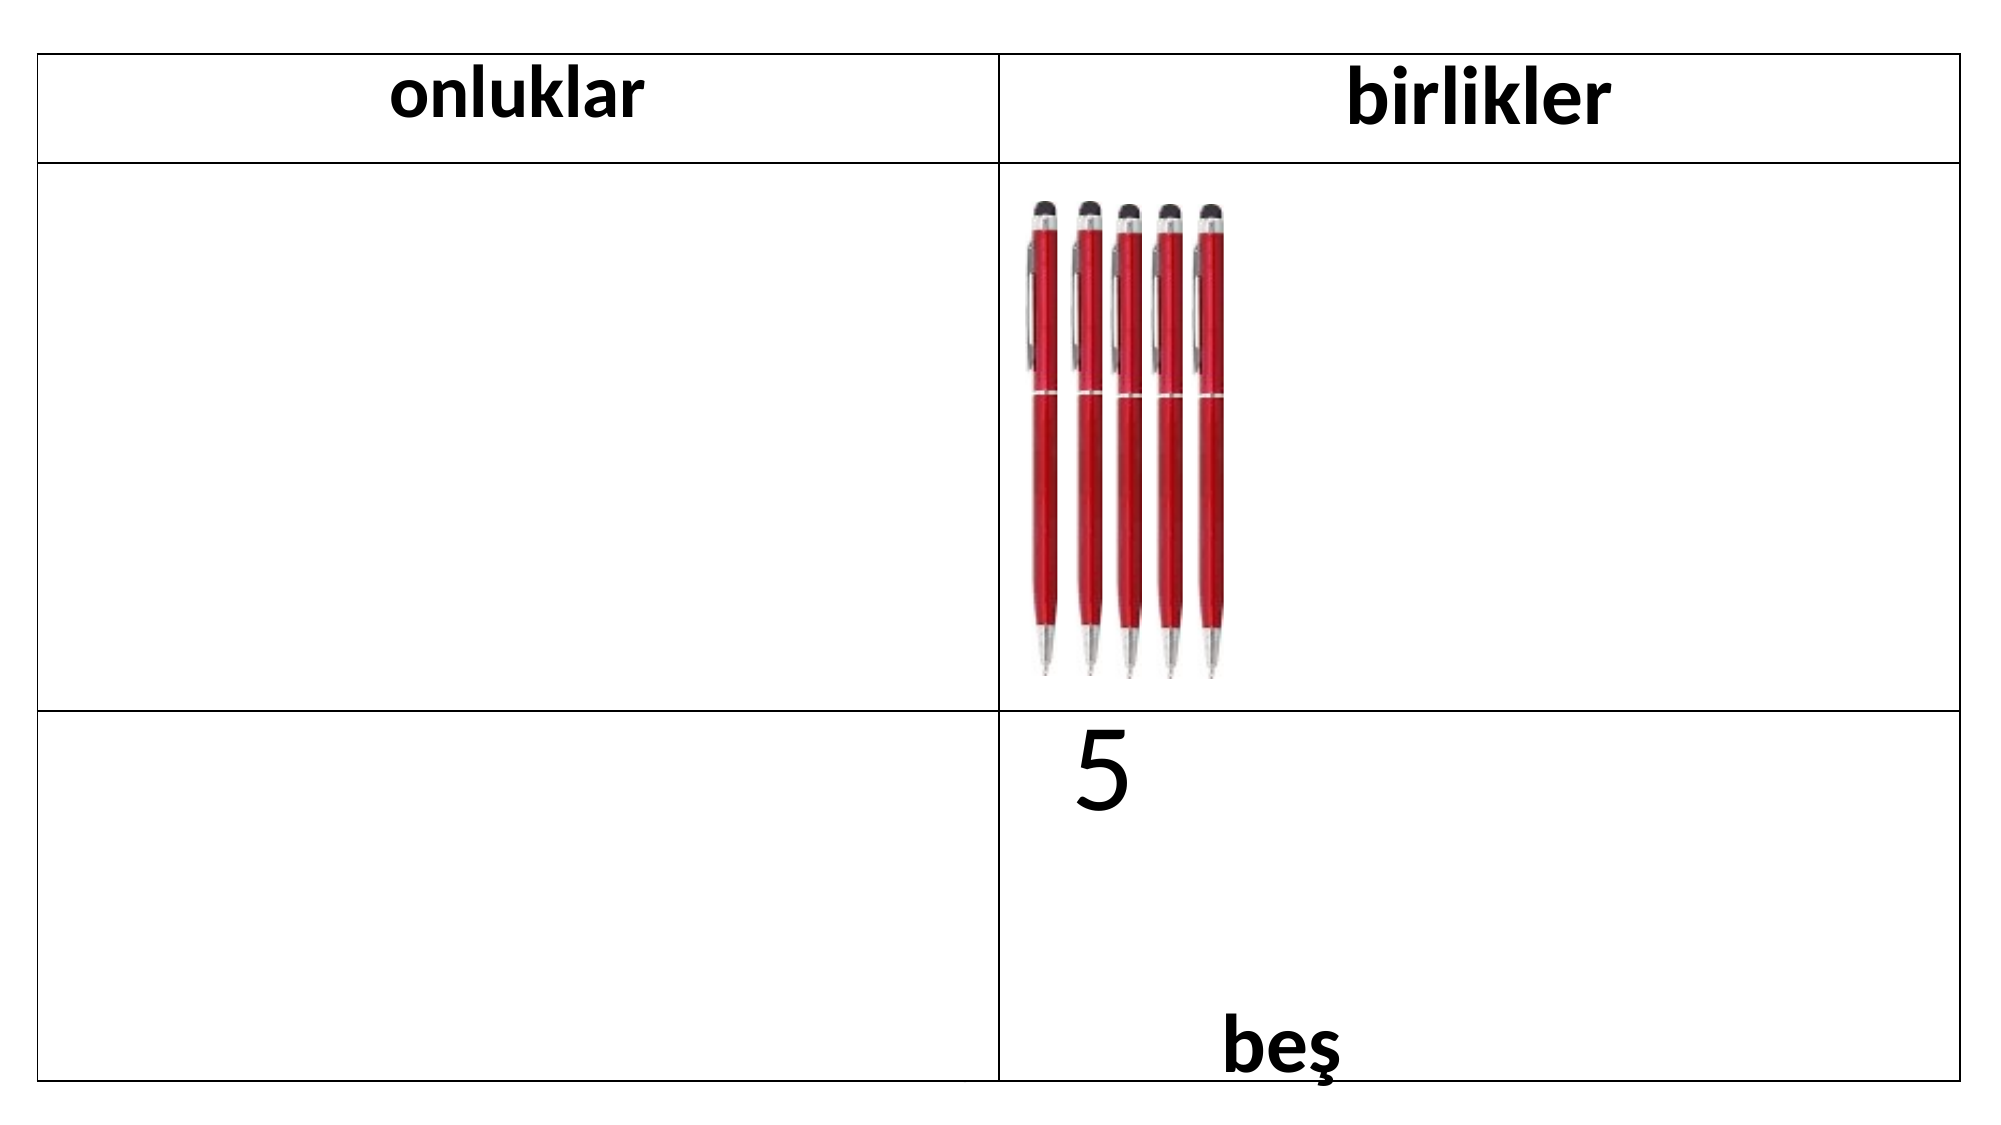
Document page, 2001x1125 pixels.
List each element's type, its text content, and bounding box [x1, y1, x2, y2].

picture [1191, 204, 1224, 679]
picture [1070, 201, 1103, 676]
picture [1024, 201, 1058, 676]
footer Kazım KAT [662, 1042, 1338, 1103]
table_cell [1000, 712, 1959, 1080]
table_header onluklar [38, 55, 998, 162]
text_box beş [1188, 981, 1679, 1097]
picture [1150, 204, 1183, 679]
table_cell [1000, 164, 1959, 710]
table_cell [38, 164, 998, 710]
picture [1109, 204, 1142, 679]
table_cell [38, 712, 998, 1080]
text_box 5 [1056, 678, 1163, 844]
table_header birlikler [1000, 55, 1959, 162]
